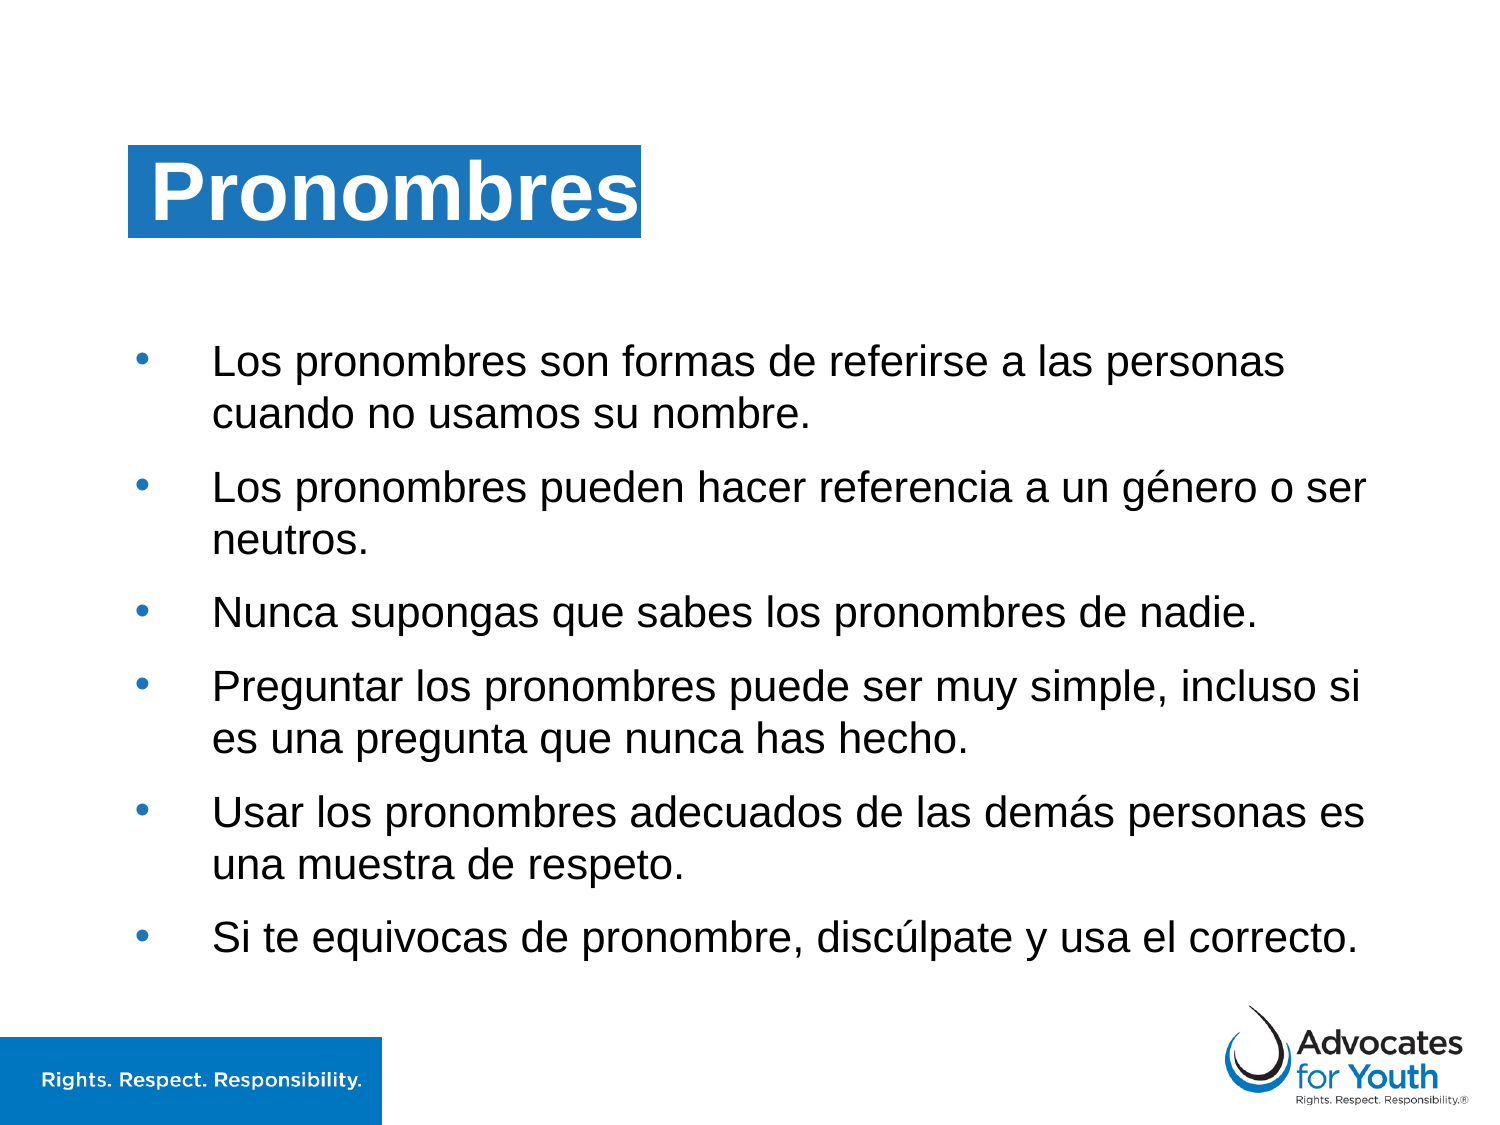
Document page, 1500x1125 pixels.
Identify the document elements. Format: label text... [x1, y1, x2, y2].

picture [0, 1037, 382, 1125]
list Los pronombres son formas de referirse a las personas cuando no usamos su nombre. Los pronombres pueden hacer referencia a un género o ser neutros. Nunca supongas que sabes los pronombres de nadie. Preguntar los pronombres puede ser muy simple, incluso si es una pregunta que nunca has hecho. Usar los pronombres adecuados de las demás personas es una muestra de respeto. Si te equivocas de pronombre, discúlpate y usa el correcto. [112, 324, 1388, 1000]
picture [1200, 990, 1500, 1125]
title Pronombres [112, 99, 1388, 288]
